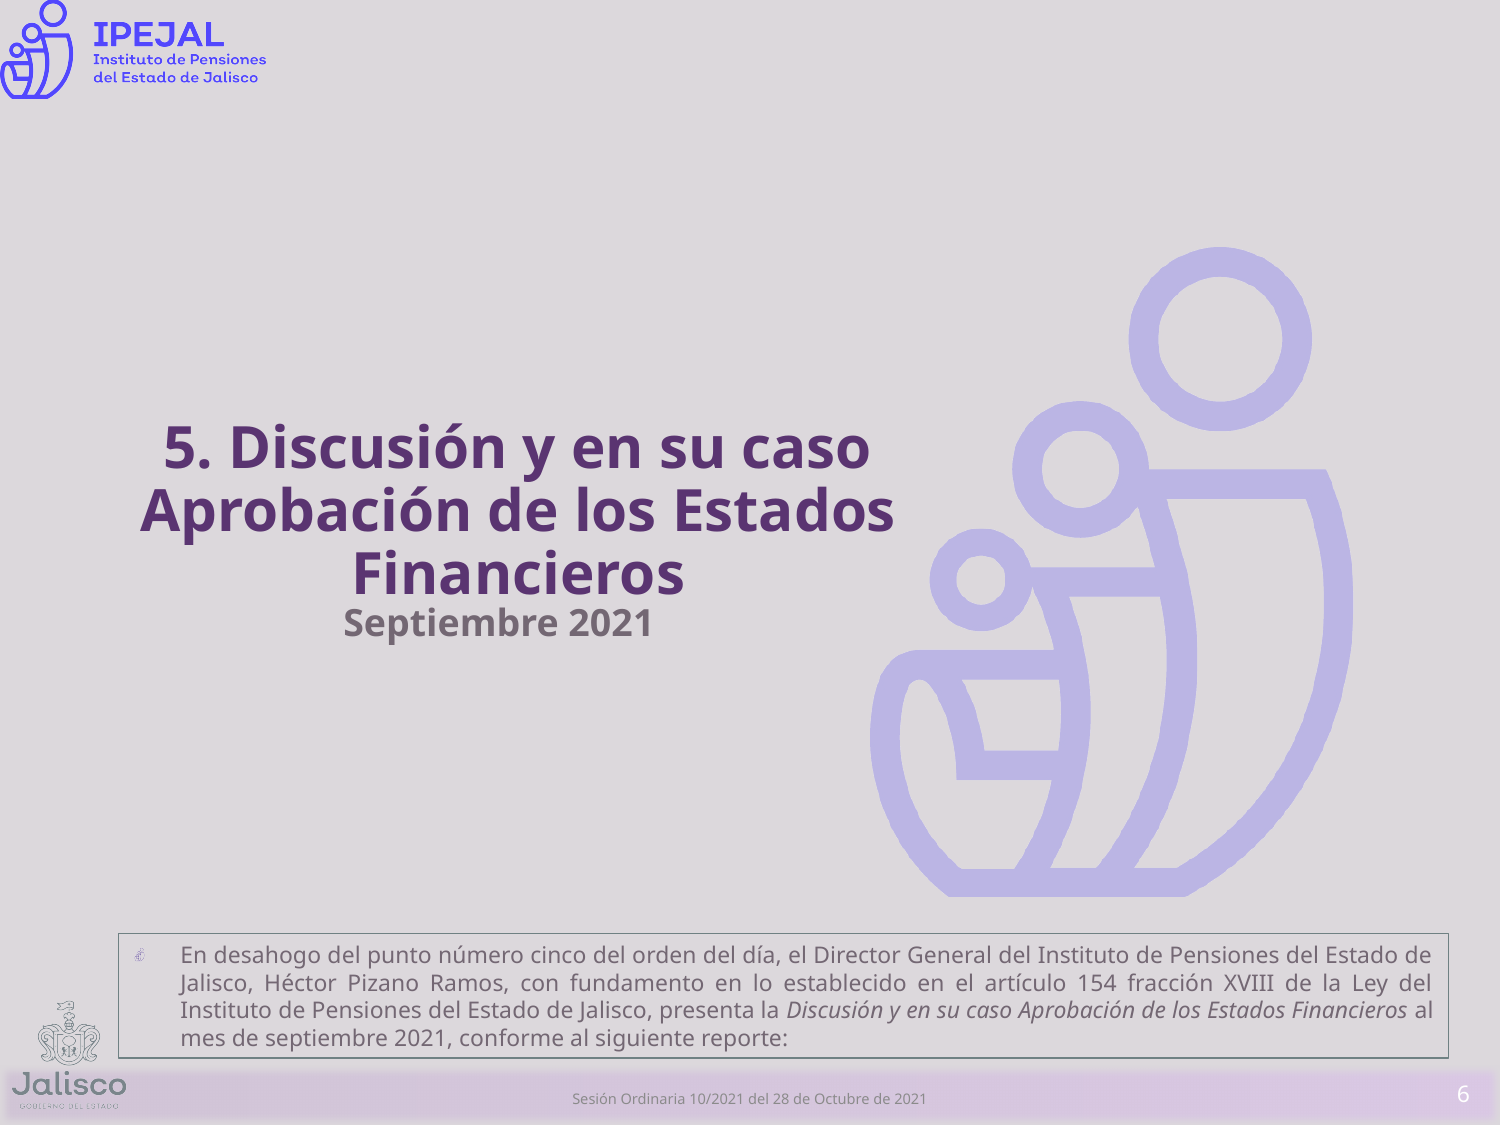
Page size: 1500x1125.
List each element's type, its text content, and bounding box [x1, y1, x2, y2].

footer Sesión Ordinaria 10/2021 del 28 de Octubre de 2021 [471, 1081, 1029, 1116]
title 5. Discusión y en su caso Aprobación de los Estados Financieros [7, 434, 1029, 592]
picture [0, 0, 266, 99]
picture [133, 946, 146, 963]
subtitle Septiembre 2021 [308, 591, 690, 667]
picture [0, 993, 153, 1120]
slide_number 6 [1135, 1065, 1486, 1125]
text_box En desahogo del punto número cinco del orden del día, el Director General del Instituto de Pensiones del Estado de Jalisco, Héctor Pizano Ramos, con fundamento en lo establecido en el artículo 154 fracción XVIII de la Ley del Instituto de Pensiones del Estado de Jalisco, presenta la Discusión y en su caso Aprobación de los Estados Financieros al mes de septiembre 2021, conforme al siguiente reporte: [118, 933, 1449, 1059]
